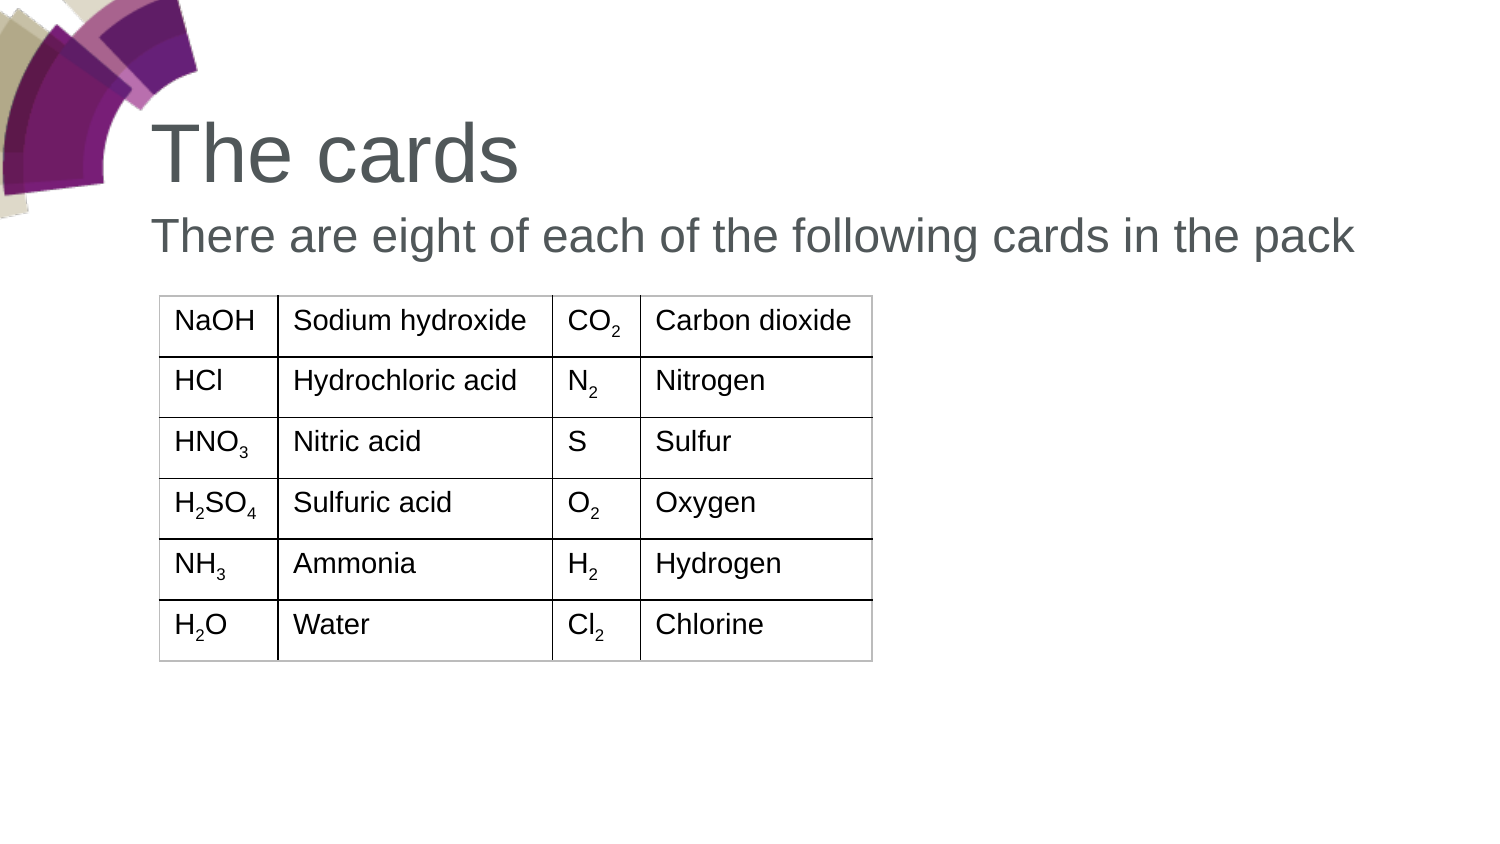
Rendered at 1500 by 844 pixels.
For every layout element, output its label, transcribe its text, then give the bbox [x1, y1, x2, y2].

table_cell HNO3 [160, 418, 277, 478]
table_header Carbon dioxide [641, 297, 871, 356]
table_cell Ammonia [279, 540, 552, 599]
table_cell S [553, 418, 640, 478]
table_cell Water [279, 601, 552, 660]
table_cell Nitrogen [641, 358, 871, 417]
table_cell Oxygen [641, 479, 871, 538]
list There are eight of each of the following cards in the pack [135, 197, 1423, 296]
table_cell O2 [553, 479, 640, 538]
table_cell NH3 [160, 540, 277, 599]
table_cell H2 [553, 540, 640, 599]
table_cell Nitric acid [279, 418, 552, 478]
table_header CO2 [553, 297, 640, 356]
table_cell Sulfur [641, 418, 871, 478]
table_cell H2O [160, 601, 277, 660]
picture [0, 0, 209, 226]
table_header Sodium hydroxide [279, 297, 552, 356]
table_cell Cl2 [553, 601, 640, 660]
table_cell Chlorine [641, 601, 871, 660]
title The cards [135, 78, 1423, 197]
table_cell HCl [160, 358, 277, 417]
table_cell N2 [553, 358, 640, 417]
table_cell Hydrogen [641, 540, 871, 599]
table_cell Sulfuric acid [279, 479, 552, 538]
table_cell Hydrochloric acid [279, 358, 552, 417]
table_header NaOH [160, 297, 277, 356]
table_cell H2SO4 [160, 479, 277, 538]
